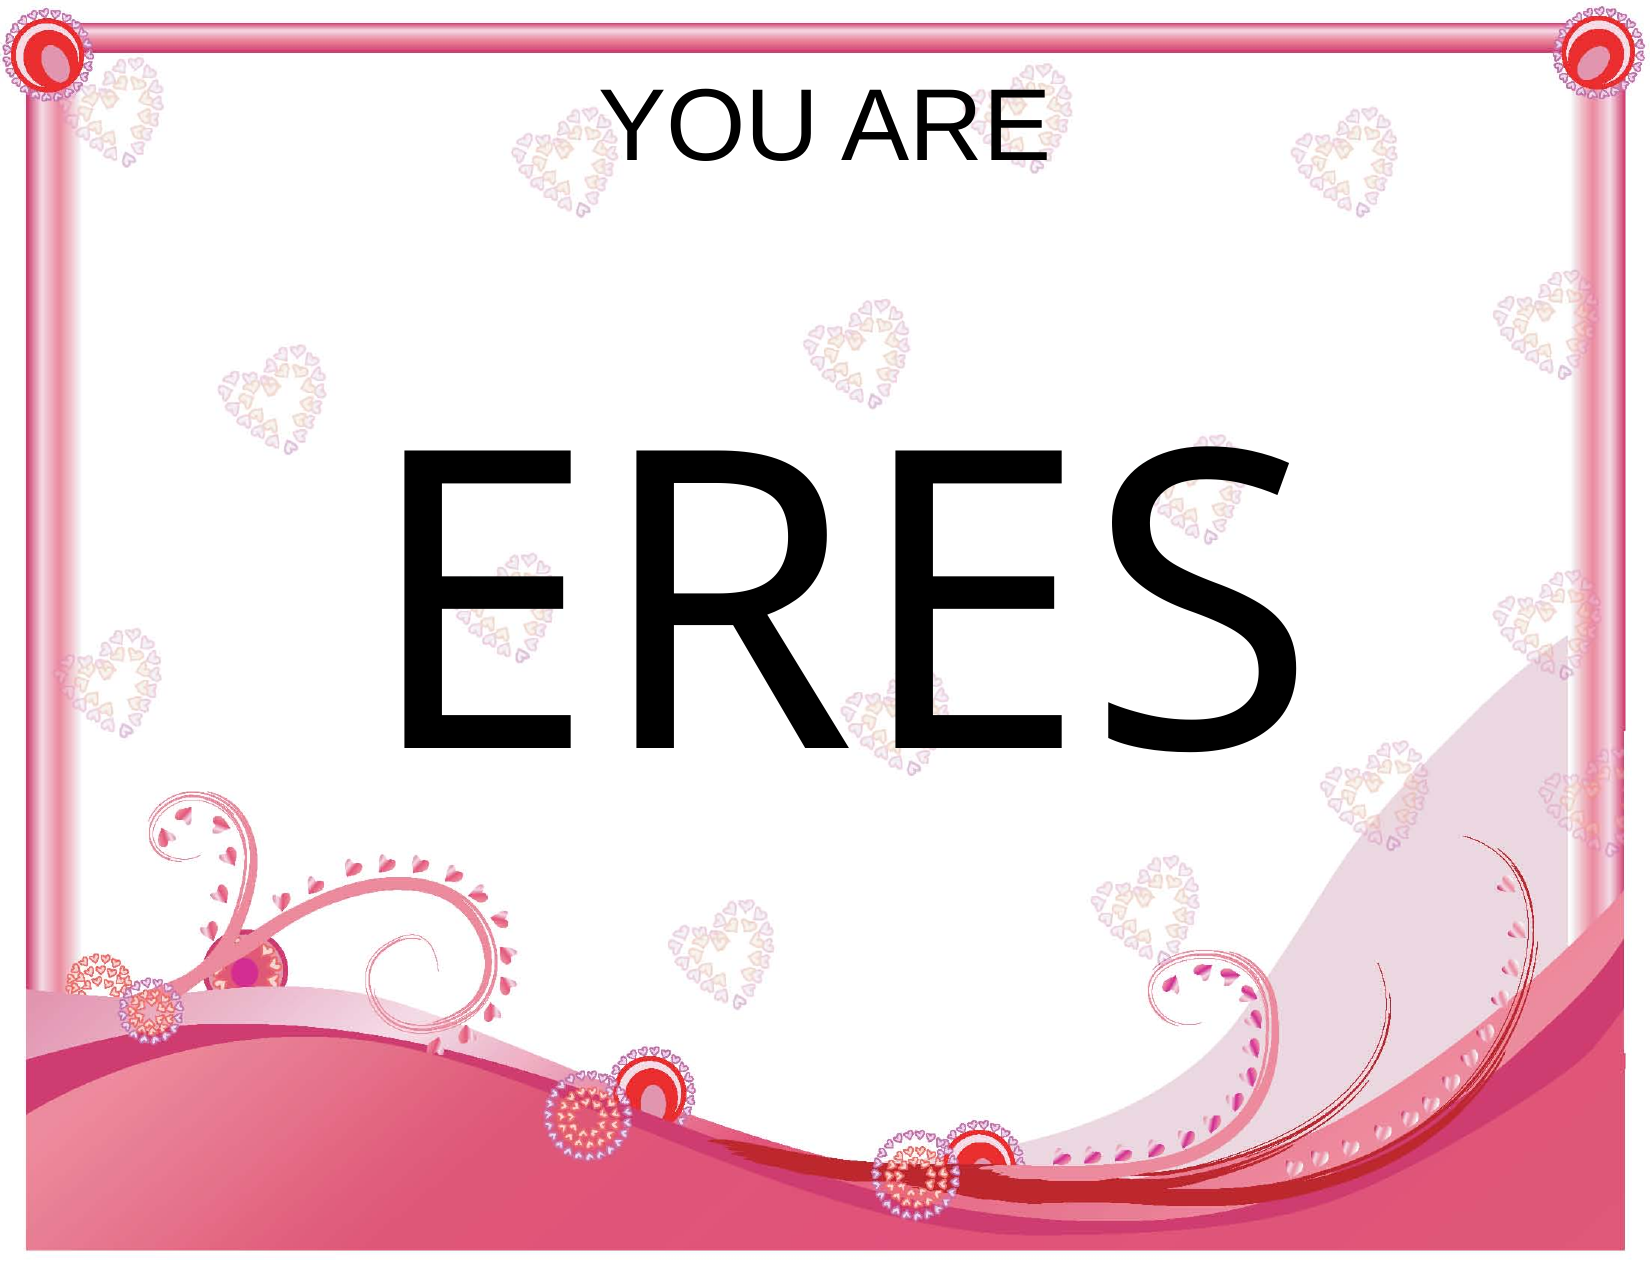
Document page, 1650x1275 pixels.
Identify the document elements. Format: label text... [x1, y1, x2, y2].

picture [0, 0, 1650, 1275]
text_box ERES [350, 324, 1588, 840]
title YOU ARE [82, 51, 1568, 264]
